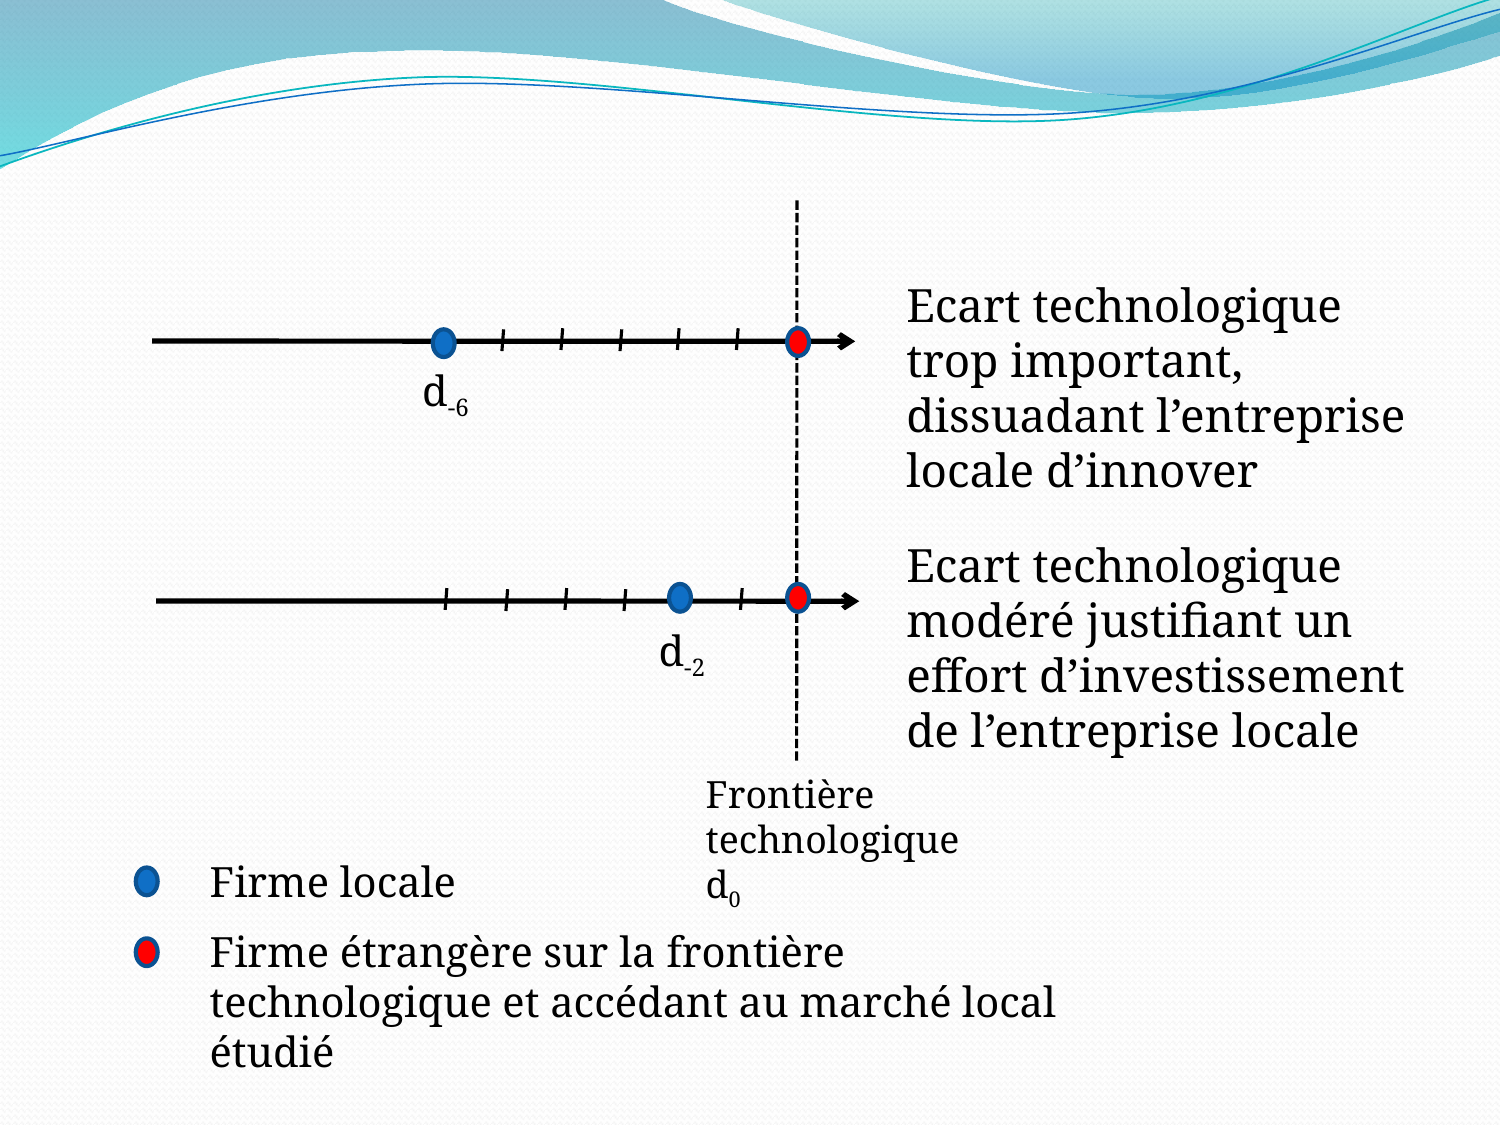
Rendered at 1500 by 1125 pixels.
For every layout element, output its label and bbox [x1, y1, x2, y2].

text_box [135, 200, 1448, 1036]
